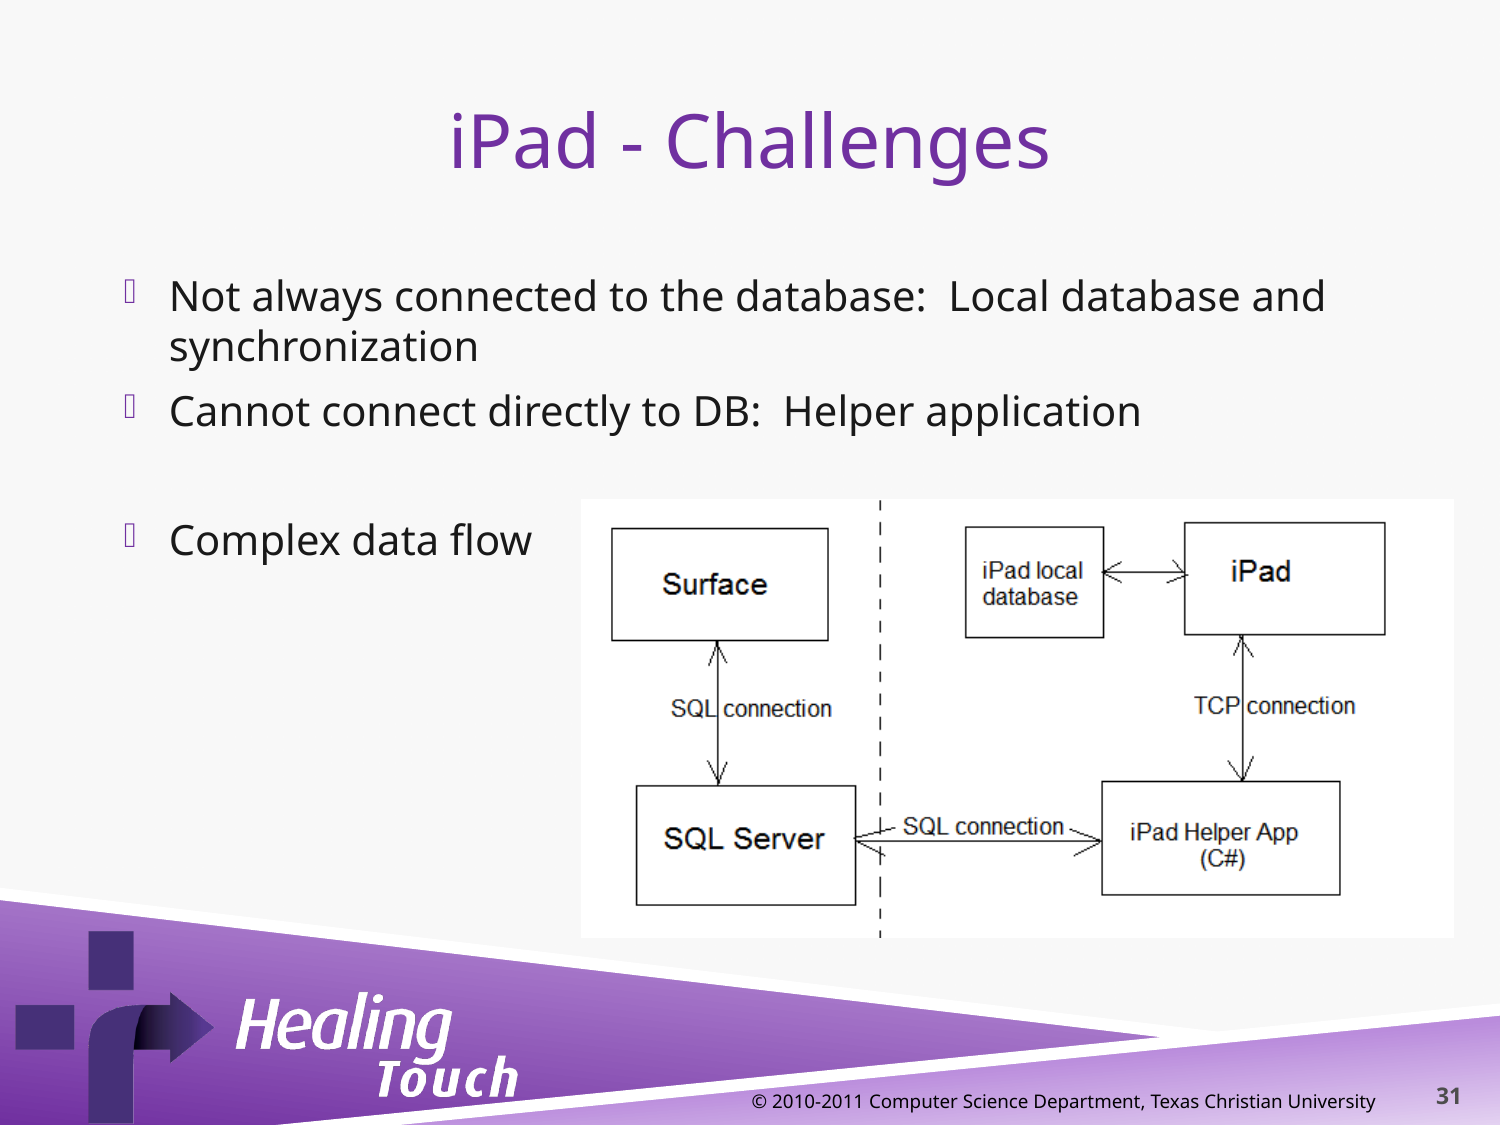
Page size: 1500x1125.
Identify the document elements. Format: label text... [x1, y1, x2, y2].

slide_number 31 [1387, 1052, 1463, 1113]
picture [7, 927, 525, 1125]
list Not always connected to the database: Local database and synchronization Cannot connect directly to DB: Helper application Complex data flow [112, 262, 1388, 876]
title iPad - Challenges [112, 45, 1388, 233]
slide_number © 2010-2011 Computer Science Department, Texas Christian University [737, 1052, 1375, 1113]
picture [580, 499, 1454, 938]
